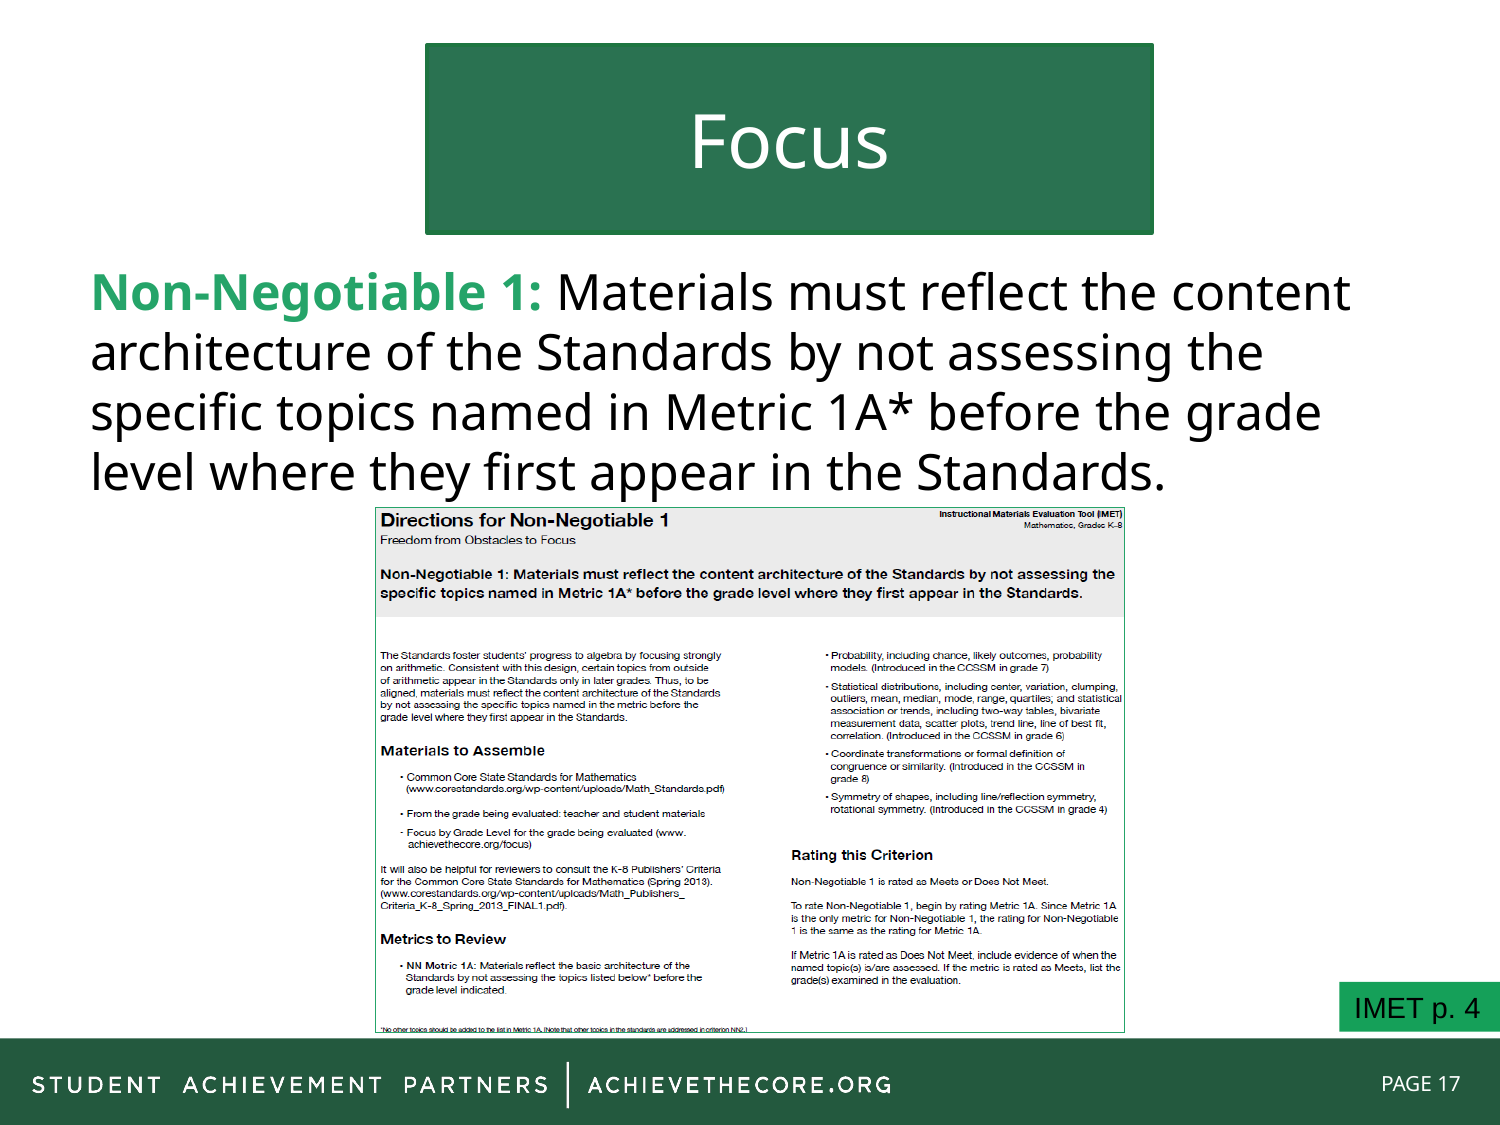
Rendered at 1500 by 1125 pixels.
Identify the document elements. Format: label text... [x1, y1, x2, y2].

title Focus [427, 45, 1153, 233]
text_box IMET p. 4 [1339, 981, 1500, 1032]
list Non-Negotiable 1: Materials must reflect the content architecture of the Standards by not assessing the specific topics named in Metric 1A* before the grade level where they first appear in the Standards. [75, 253, 1425, 535]
picture [374, 507, 1126, 1033]
picture [12, 1055, 911, 1112]
